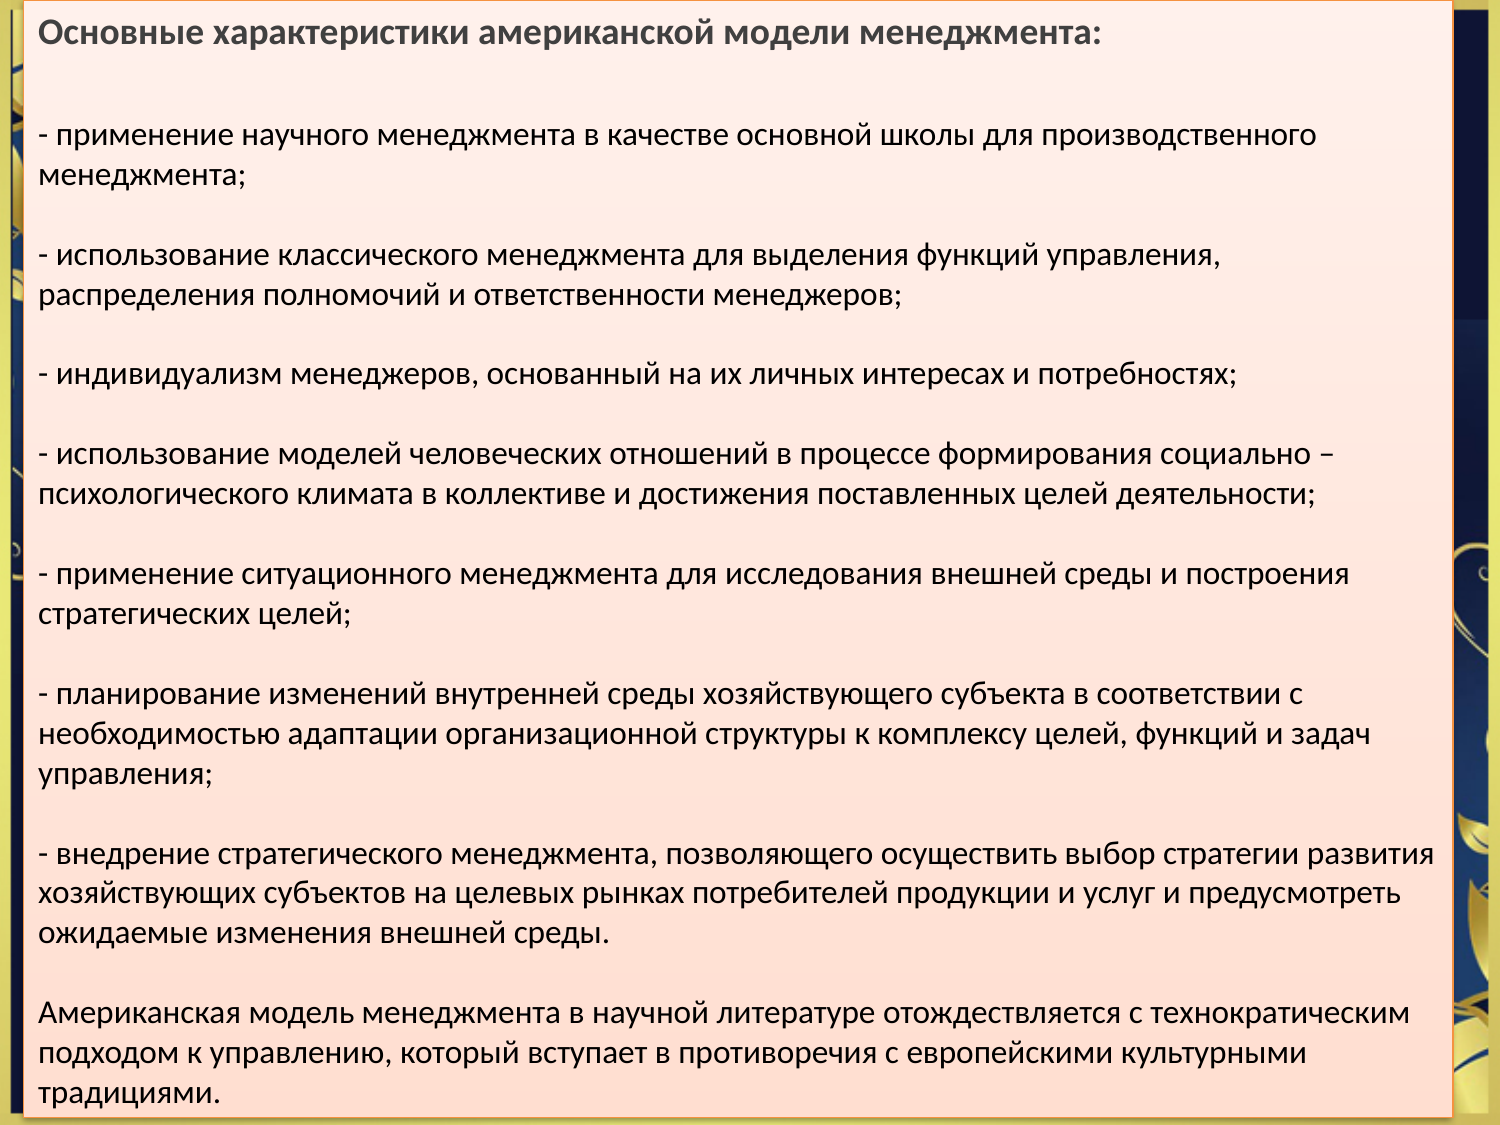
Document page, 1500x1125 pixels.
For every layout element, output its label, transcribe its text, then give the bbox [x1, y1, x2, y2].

text_box Основные характеристики американской модели менеджмента: - применение научного менеджмента в качестве основной школы для производственного менеджмента; - использование классического менеджмента для выделения функций управления, распределения полномочий и ответственности менеджеров; - индивидуализм менеджеров, основанный на их личных интересах и потребностях; - использование моделей человеческих отношений в процессе формирования социально – психологического климата в коллективе и достижения поставленных целей деятельности; - применение ситуационного менеджмента для исследования внешней среды и построения стратегических целей; - планирование изменений внутренней среды хозяйствующего субъекта в соответствии с необходимостью адаптации организационной структуры к комплексу целей, функций и задач управления; - внедрение стратегического менеджмента, позволяющего осуществить выбор стратегии развития хозяйствующих субъектов на целевых рынках потребителей продукции и услуг и предусмотреть ожидаемые изменения внешней среды. Американская модель менеджмента в научной литературе отождествляется с технократическим подходом к управлению, который вступает в противоречия с европейскими культурными традициями. [23, 0, 1454, 1118]
picture [0, 0, 1500, 1125]
footer www.sliderpoint.org [512, 1042, 988, 1103]
